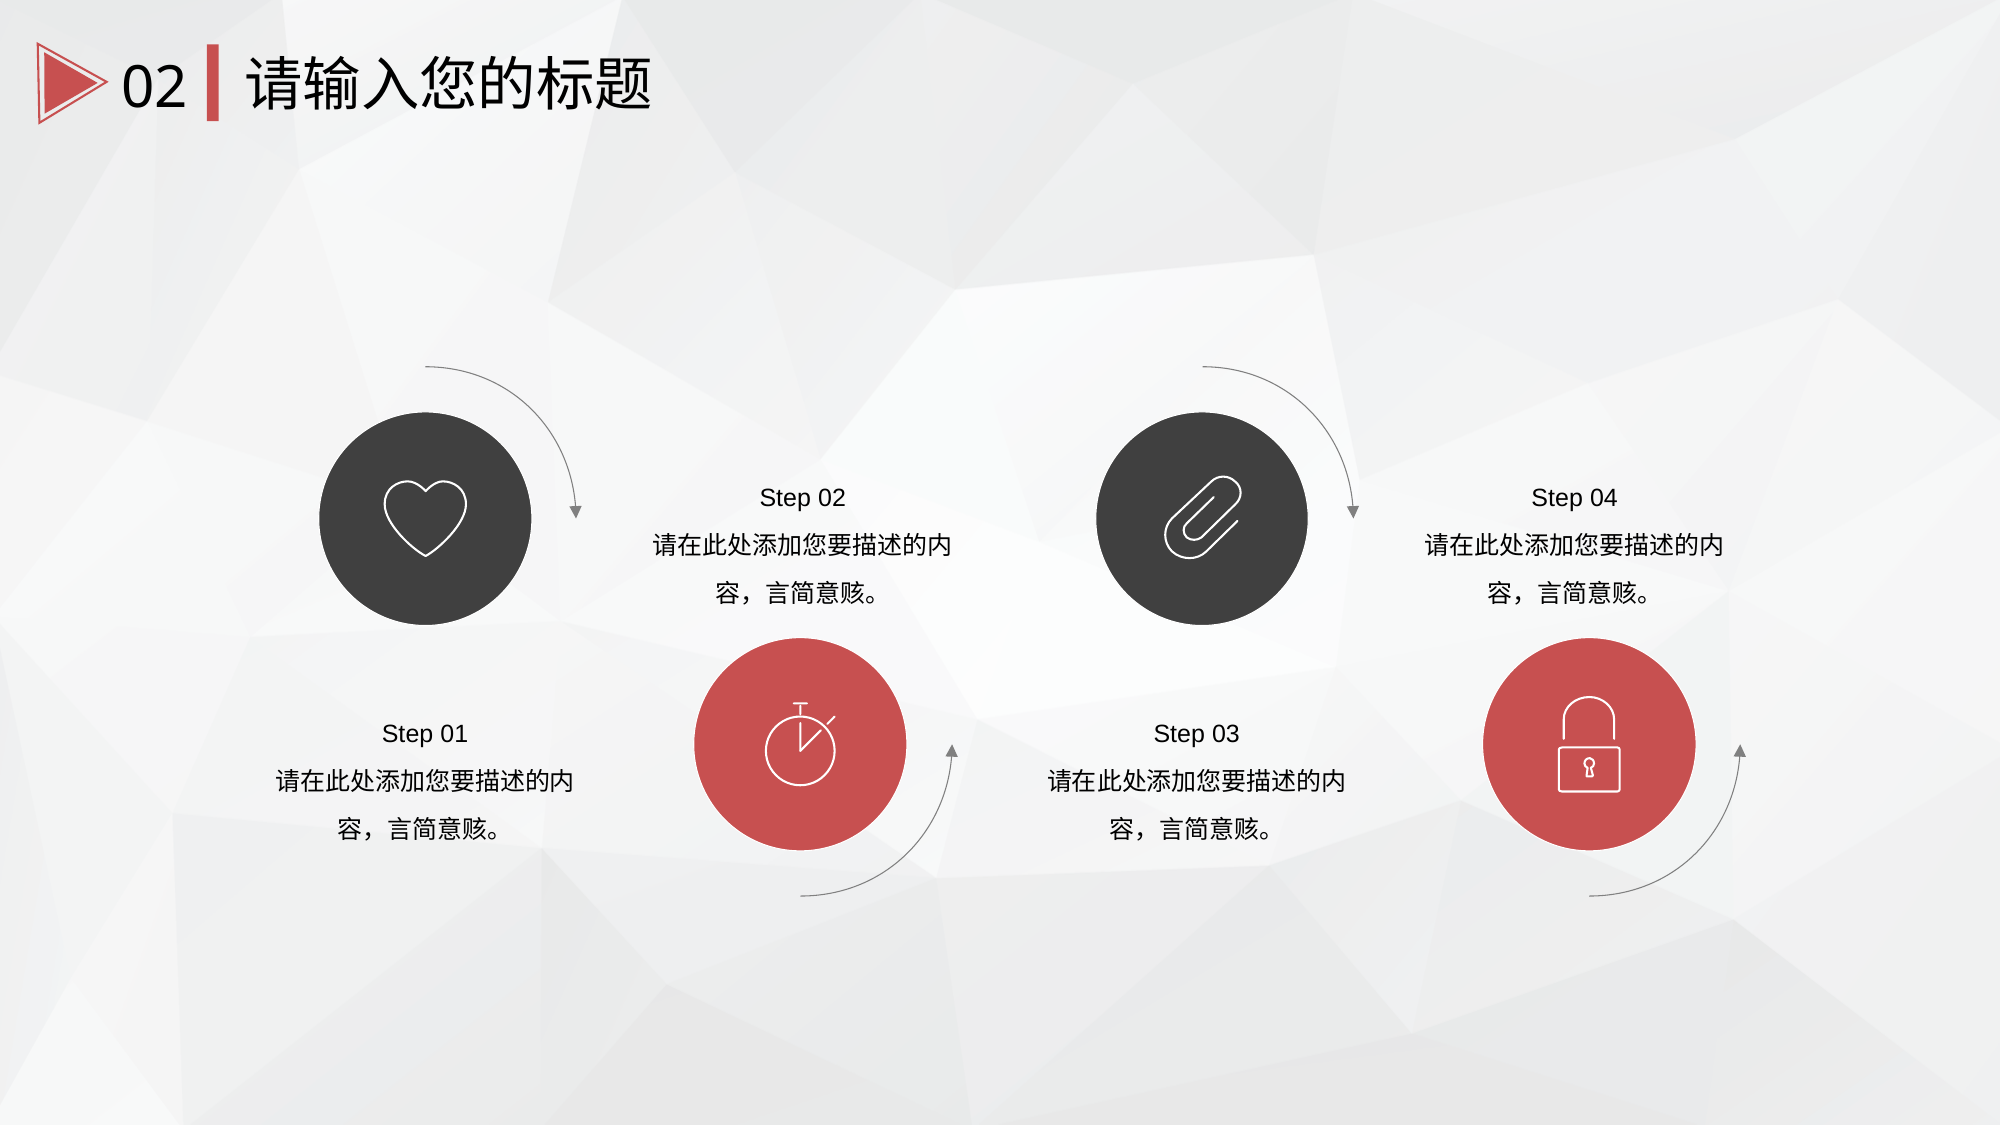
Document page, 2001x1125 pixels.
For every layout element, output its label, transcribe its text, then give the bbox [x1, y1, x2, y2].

text_box [1202, 366, 1360, 519]
text_box [800, 744, 958, 897]
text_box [1482, 637, 1697, 851]
text_box [1589, 744, 1746, 897]
text_box 请输入您的标题 [229, 39, 1073, 125]
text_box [693, 637, 907, 851]
text_box [425, 366, 582, 519]
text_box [318, 411, 532, 626]
text_box Step 02 请在此处添加您要描述的内容，言简意赅。 [637, 456, 969, 615]
text_box Step 03 请在此处添加您要描述的内容，言简意赅。 [1031, 692, 1363, 851]
text_box Step 01 请在此处添加您要描述的内容，言简意赅。 [259, 692, 591, 851]
text_box 02 [106, 41, 219, 127]
picture [0, 0, 2000, 1125]
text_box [28, 42, 108, 120]
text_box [1095, 411, 1309, 626]
text_box Step 04 请在此处添加您要描述的内容，言简意赅。 [1409, 456, 1741, 615]
